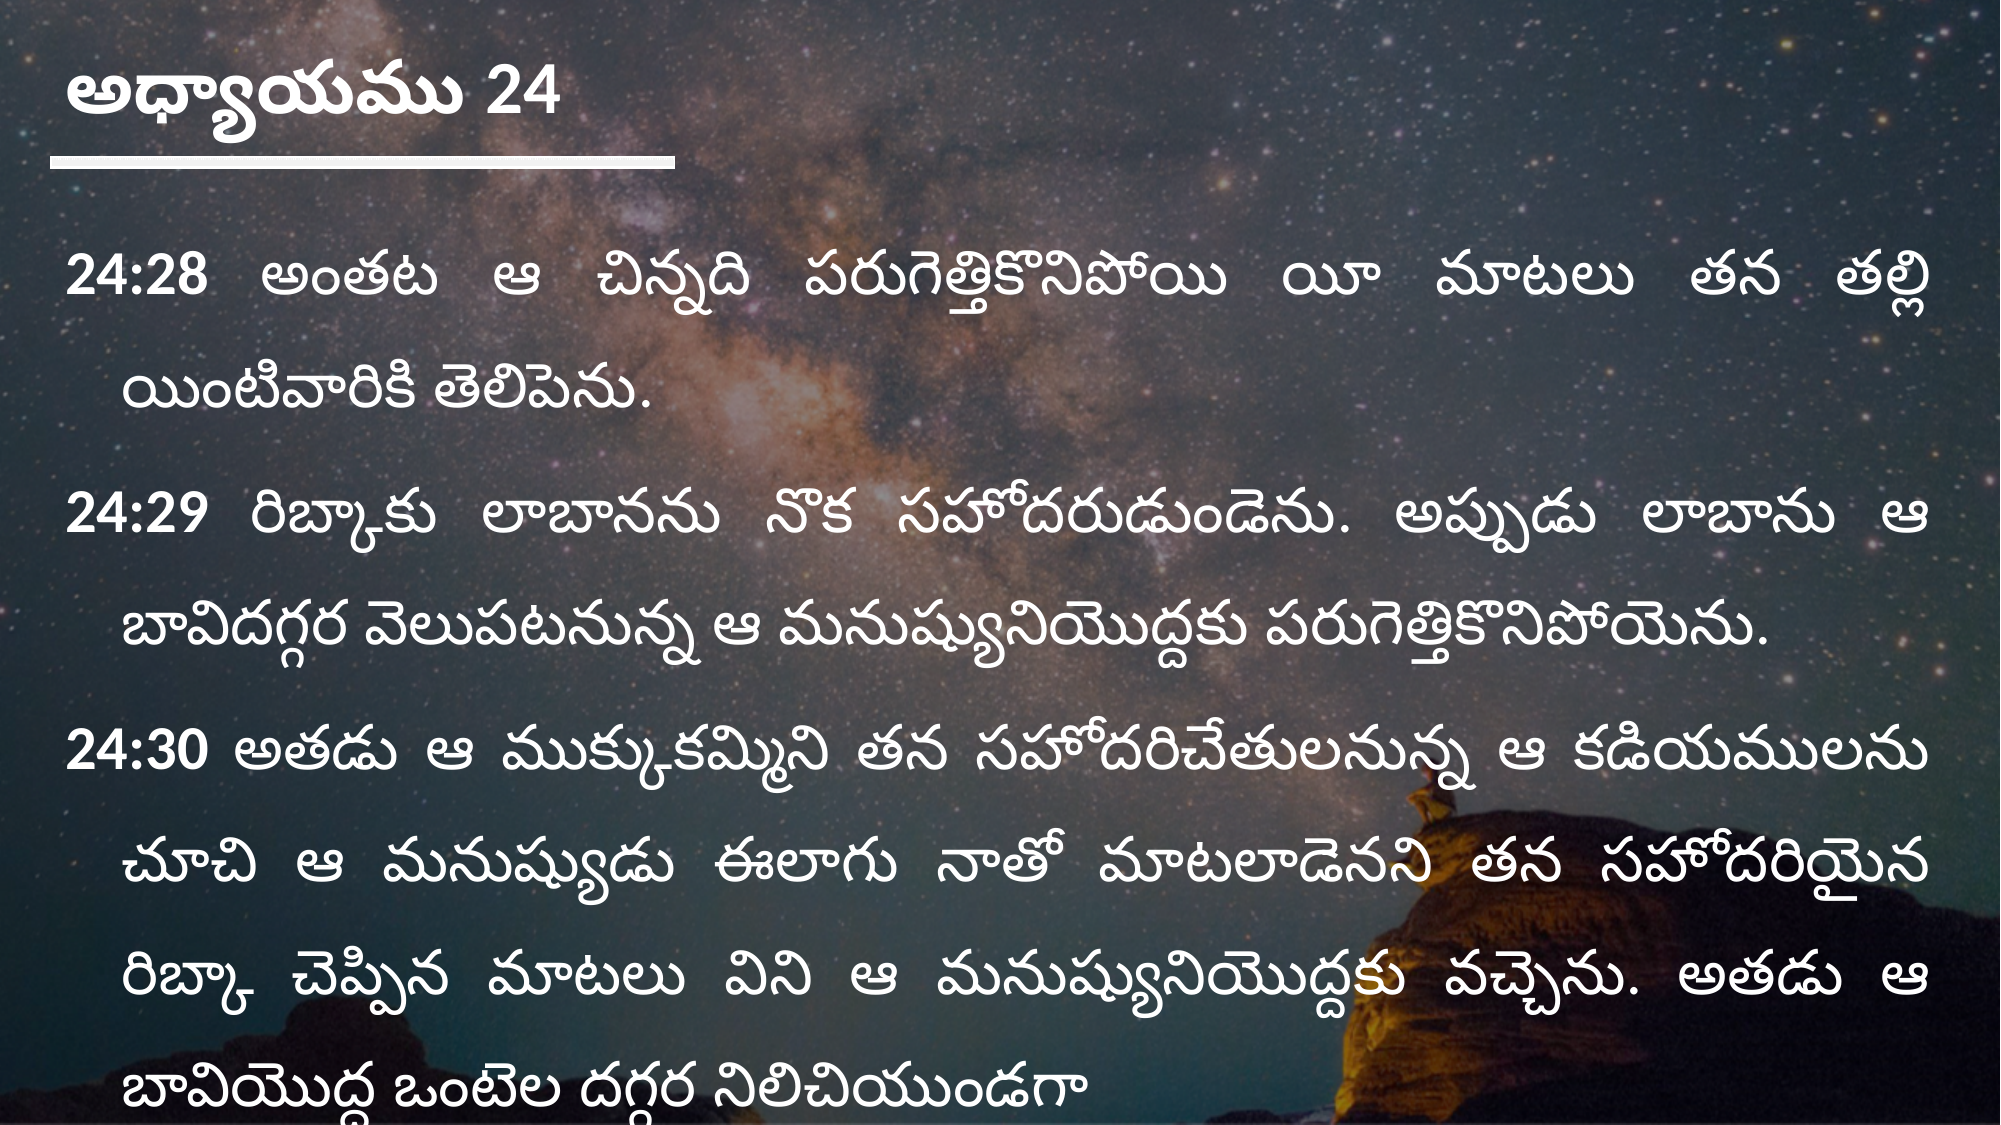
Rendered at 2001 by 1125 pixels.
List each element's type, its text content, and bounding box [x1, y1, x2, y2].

picture [0, 0, 2000, 1125]
list 24:28 అంతట ఆ చిన్నది పరుగెత్తికొనిపోయి యీ మాటలు తన తల్లి యింటివారికి తెలిపెను. 24:29 రిబ్కాకు లాబానను నొక సహోదరుడుండెను. అప్పుడు లాబాను ఆ బావిదగ్గర వెలుపటనున్న ఆ మనుష్యునియొద్దకు పరుగెత్తికొనిపోయెను. 24:30 అతడు ఆ ముక్కుకమ్మిని తన సహోదరిచేతులనున్న ఆ కడియములను చూచి ఆ మనుష్యుడు ఈలాగు నాతో మాటలాడెనని తన సహోదరియైన రిబ్కా చెప్పిన మాటలు విని ఆ మనుష్యునియొద్దకు వచ్చెను. అతడు ఆ బావియొద్ద ఒంటెల దగ్గర నిలిచియుండగా [50, 187, 1946, 1063]
title అధ్యాయము 24 [50, 0, 1925, 167]
